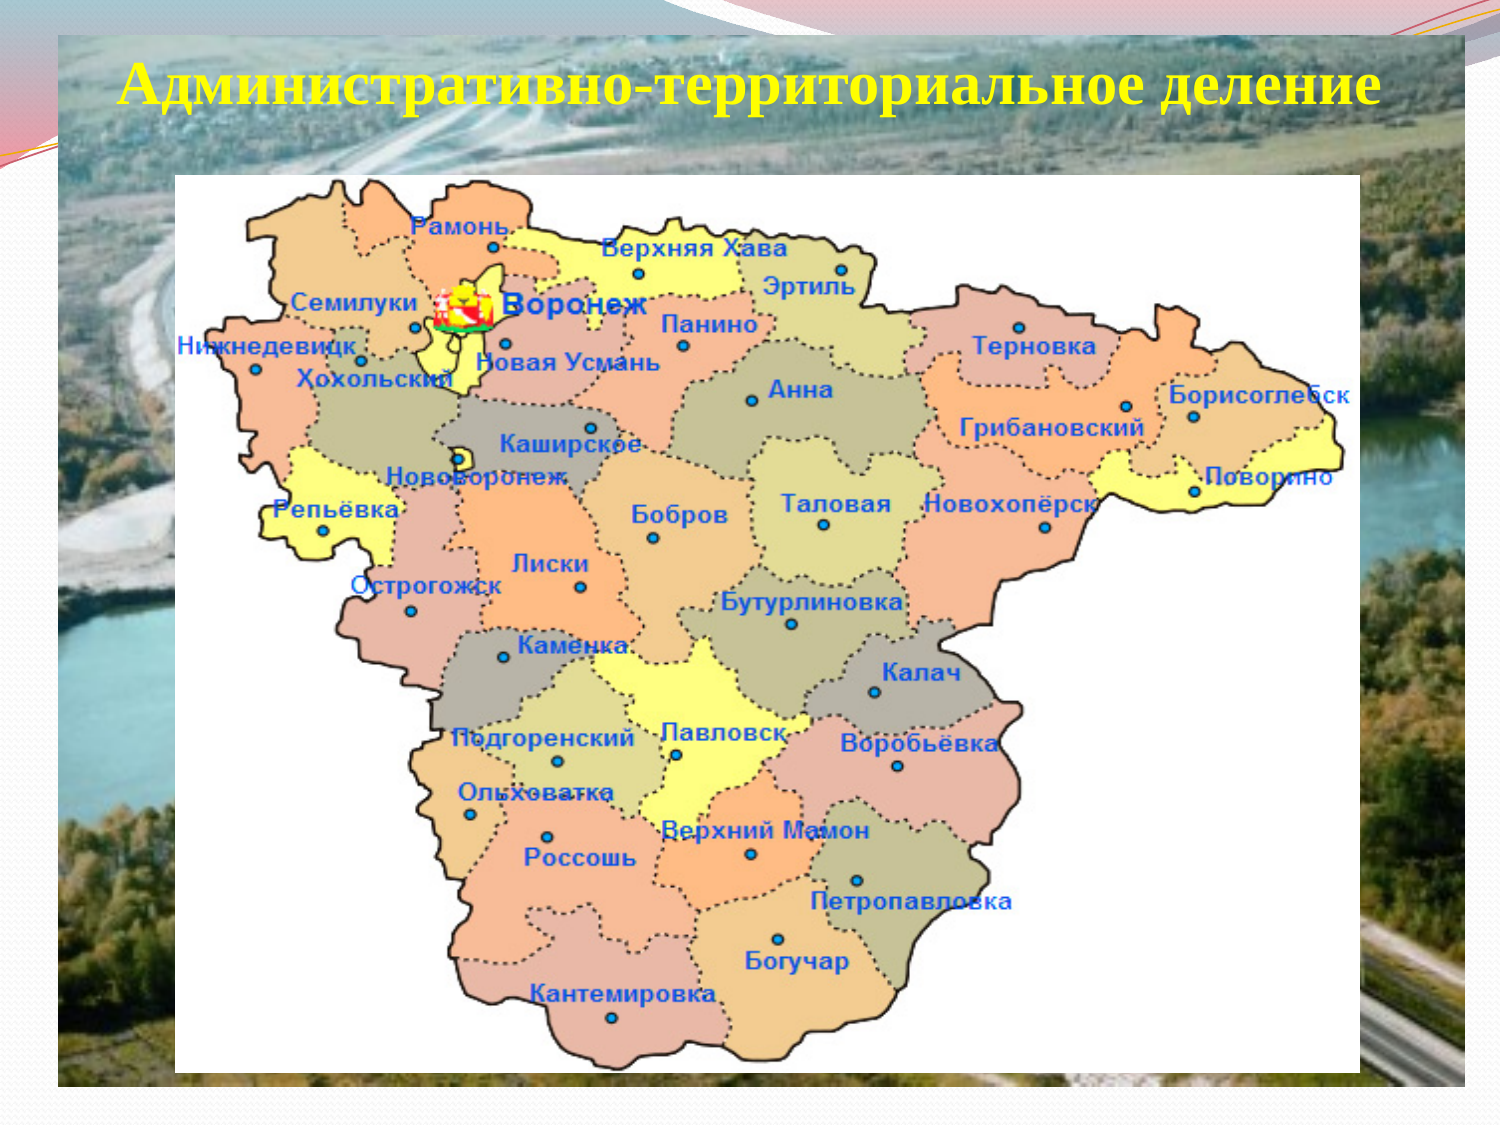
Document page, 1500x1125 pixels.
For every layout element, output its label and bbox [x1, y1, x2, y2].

picture [58, 34, 1466, 1088]
